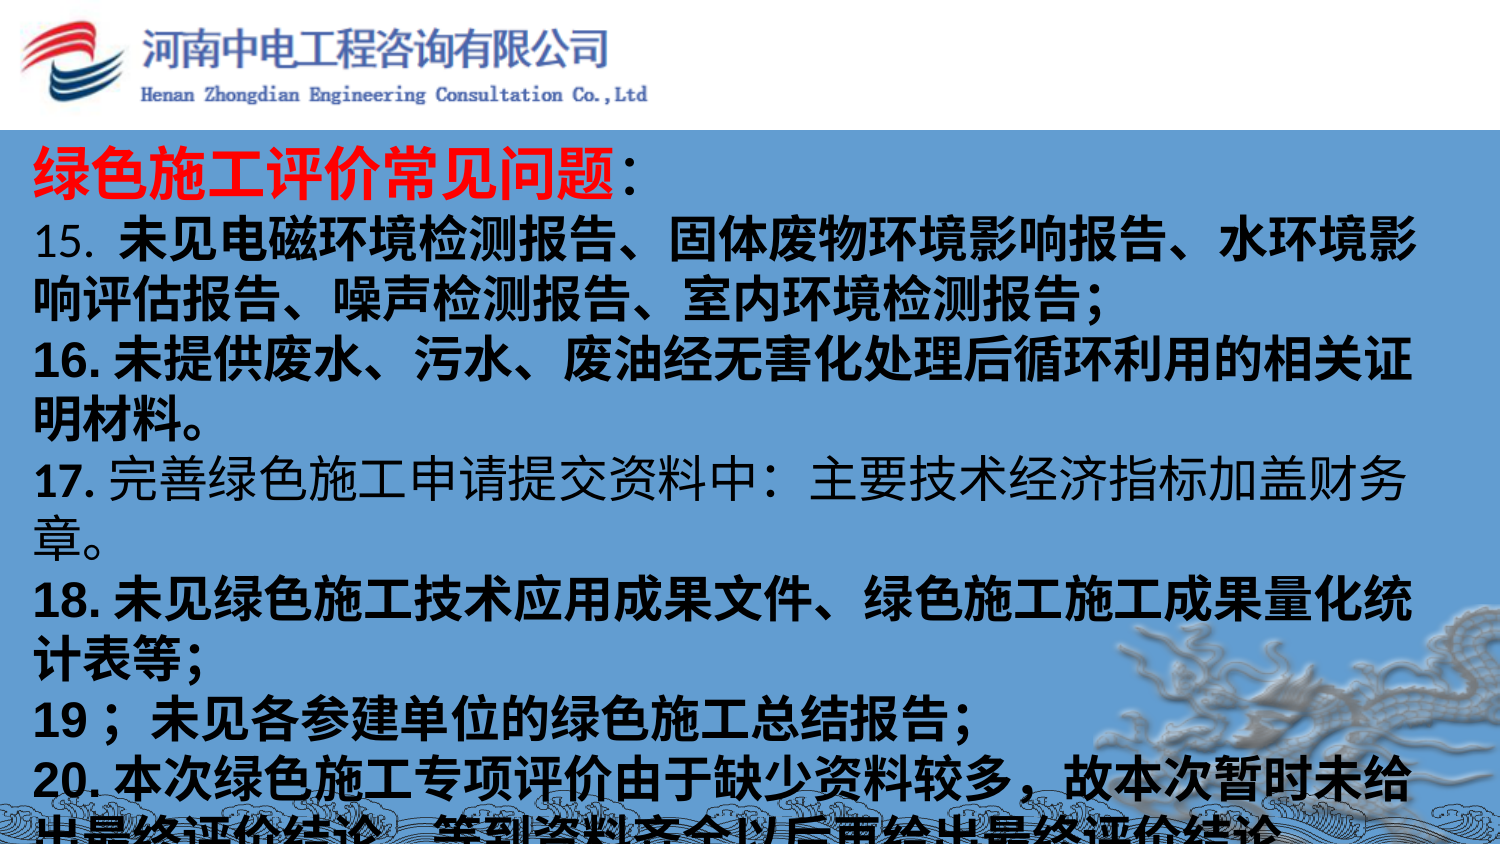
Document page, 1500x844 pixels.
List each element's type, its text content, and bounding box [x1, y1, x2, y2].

text_box 绿色施工评价常见问题： 15. 未见电磁环境检测报告、固体废物环境影响报告、水环境影响评估报告、噪声检测报告、室内环境检测报告； 16.未提供废水、污水、废油经无害化处理后循环利用的相关证明材料。 17.完善绿色施工申请提交资料中：主要技术经济指标加盖财务章。 18.未见绿色施工技术应用成果文件、绿色施工施工成果量化统计表等； 19；未见各参建单位的绿色施工总结报告； 20.本次绿色施工专项评价由于缺少资料较多，故本次暂时未给出最终评价结论，等到资料齐全以后再给出最终评价结论。 [17, 131, 1471, 844]
picture [0, 0, 1500, 131]
